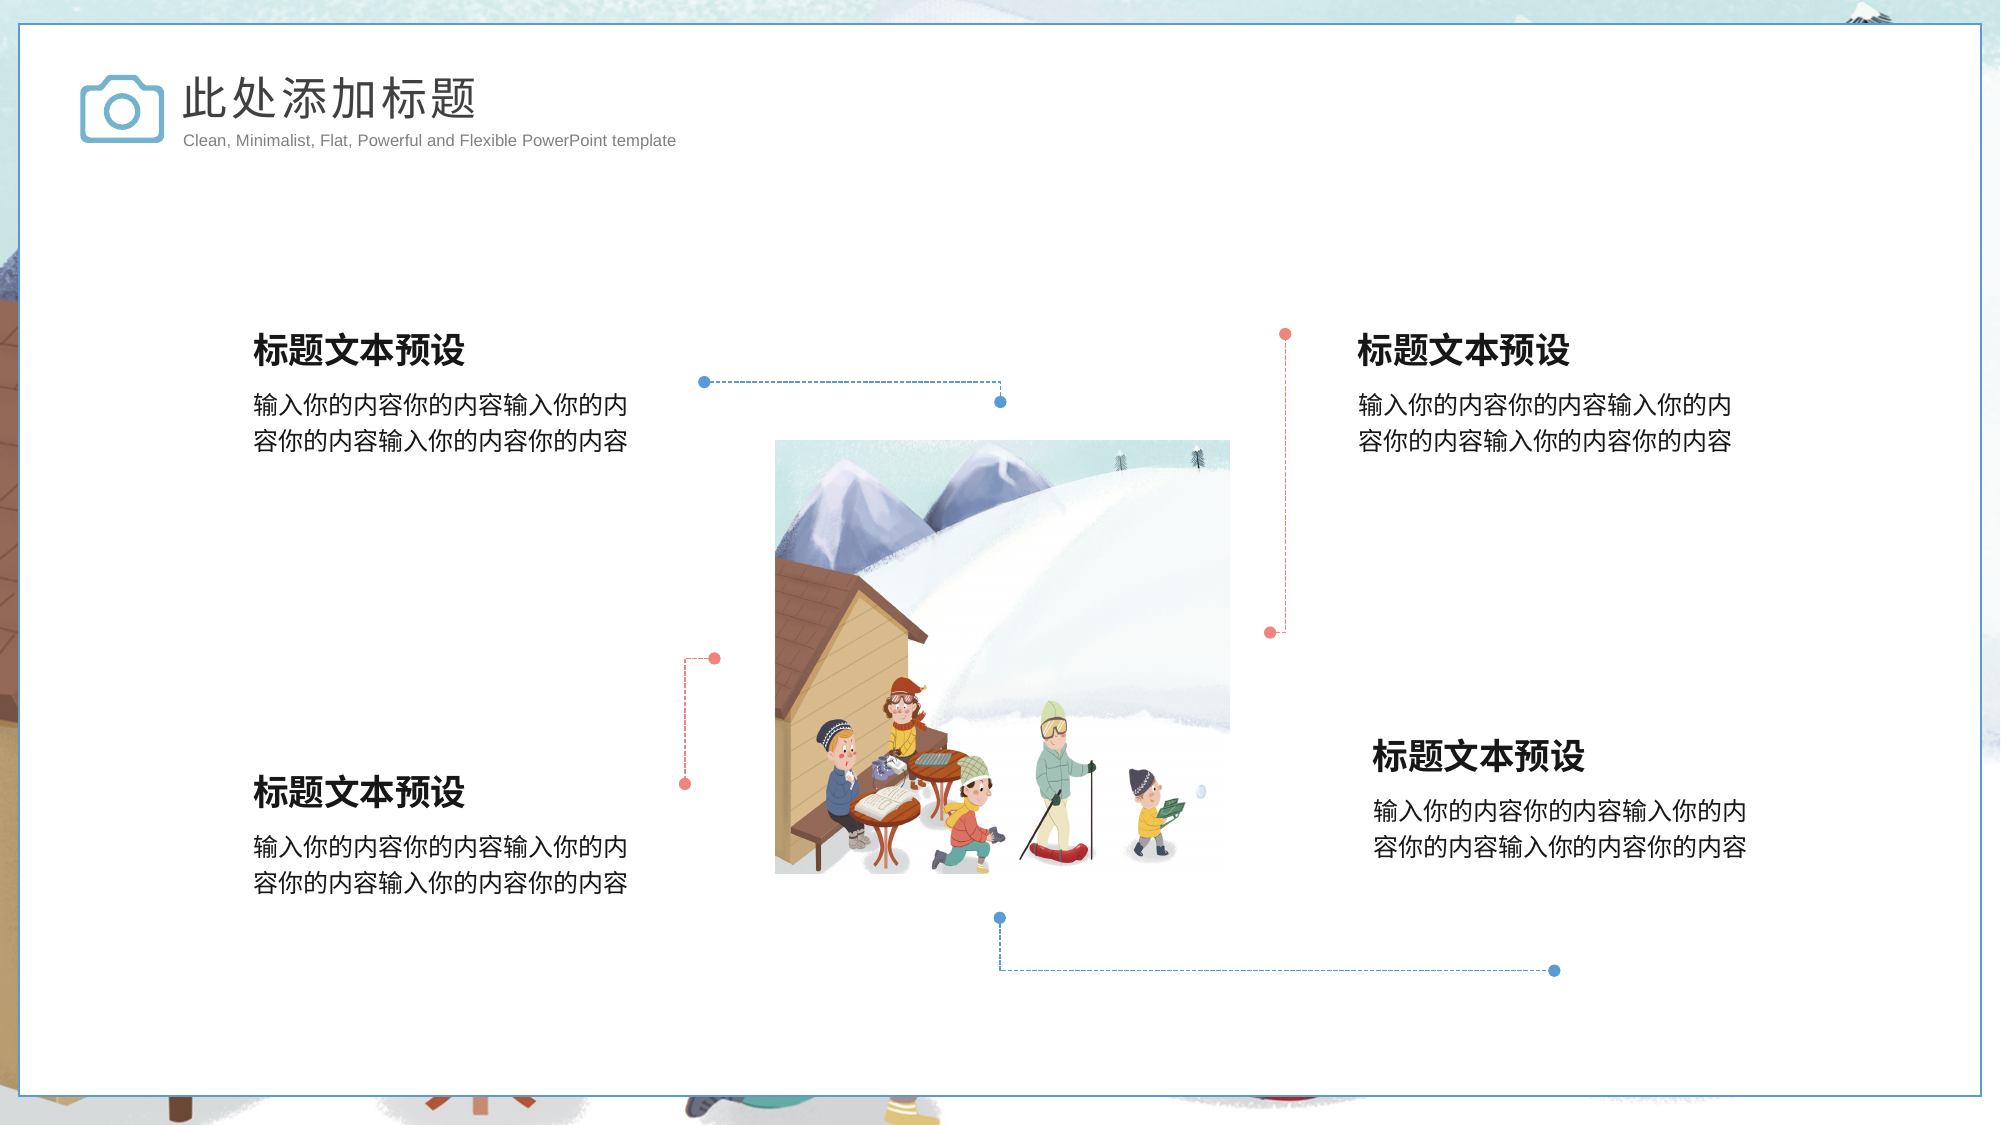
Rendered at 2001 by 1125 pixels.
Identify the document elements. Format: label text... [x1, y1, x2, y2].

text_box [993, 911, 1006, 928]
picture [0, 0, 2001, 1125]
text_box [1279, 327, 1292, 344]
text_box 标题文本预设 [238, 762, 599, 820]
text_box 输入你的内容你的内容输入你的内容你的内容输入你的内容你的内容 [1343, 376, 1760, 468]
text_box [1263, 626, 1280, 639]
text_box [678, 774, 692, 791]
text_box [80, 74, 165, 143]
text_box [704, 652, 721, 665]
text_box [168, 64, 983, 155]
text_box 标题文本预设 [1343, 320, 1704, 378]
text_box [1544, 964, 1561, 977]
text_box 输入你的内容你的内容输入你的内容你的内容输入你的内容你的内容 [1358, 782, 1775, 874]
text_box 标题文本预设 [1358, 726, 1719, 784]
text_box 标题文本预设 [238, 320, 599, 378]
text_box [994, 392, 1007, 409]
text_box 输入你的内容你的内容输入你的内容你的内容输入你的内容你的内容 [238, 376, 655, 468]
text_box [698, 375, 716, 389]
text_box 输入你的内容你的内容输入你的内容你的内容输入你的内容你的内容 [238, 818, 655, 910]
